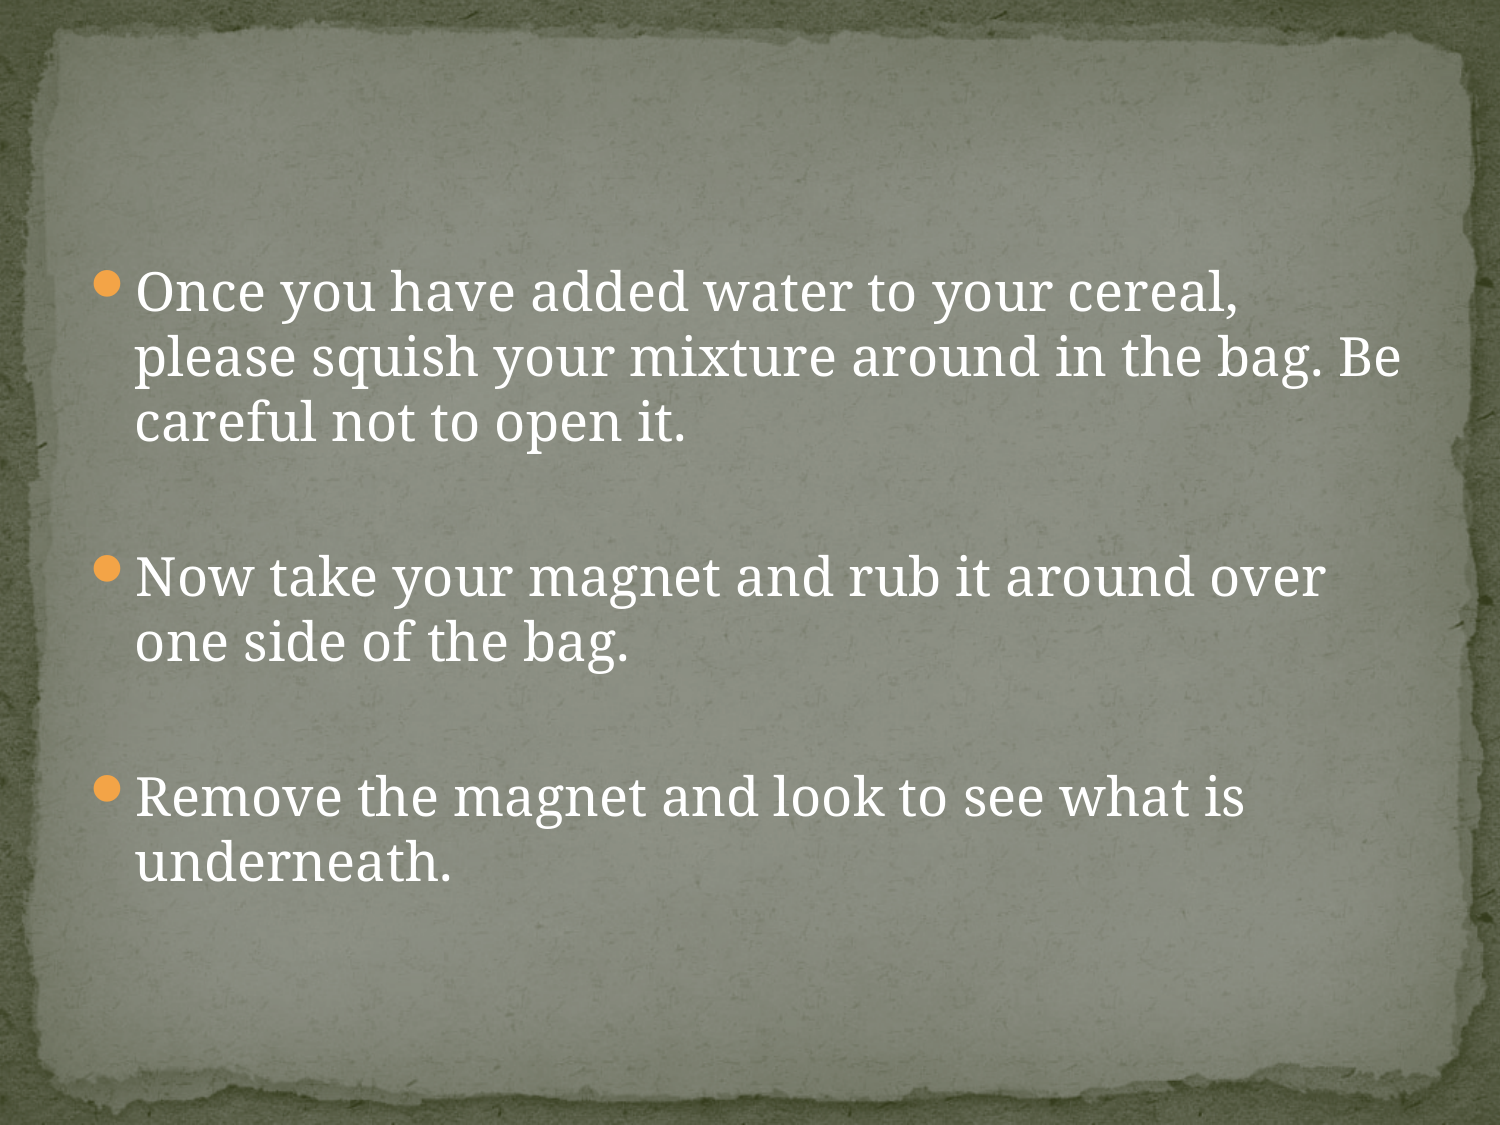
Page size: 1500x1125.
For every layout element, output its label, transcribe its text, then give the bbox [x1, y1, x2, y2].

list Once you have added water to your cereal, please squish your mixture around in the bag. Be careful not to open it. Now take your magnet and rub it around over one side of the bag. Remove the magnet and look to see what is underneath. [75, 249, 1425, 1000]
